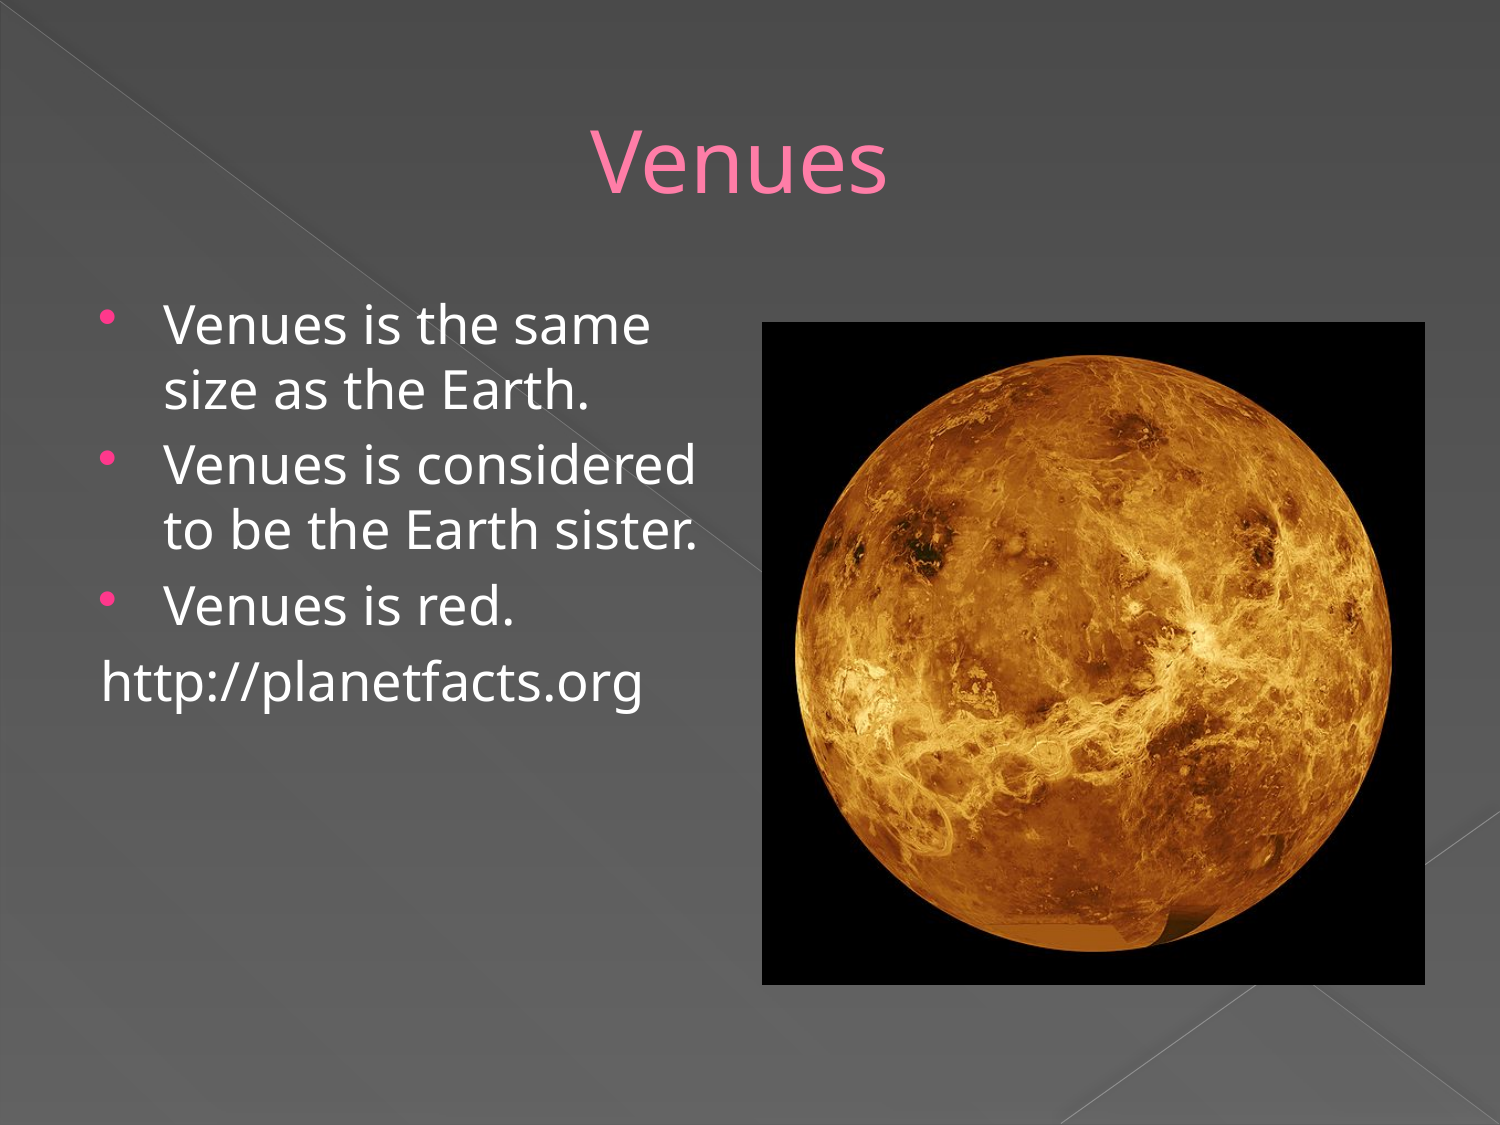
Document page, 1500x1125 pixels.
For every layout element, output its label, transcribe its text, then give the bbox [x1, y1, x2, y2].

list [762, 322, 1426, 986]
title Venues [75, 43, 1425, 274]
list Venues is the same size as the Earth. Venues is considered to be the Earth sister. Venues is red. http://planetfacts.org [75, 282, 738, 1025]
